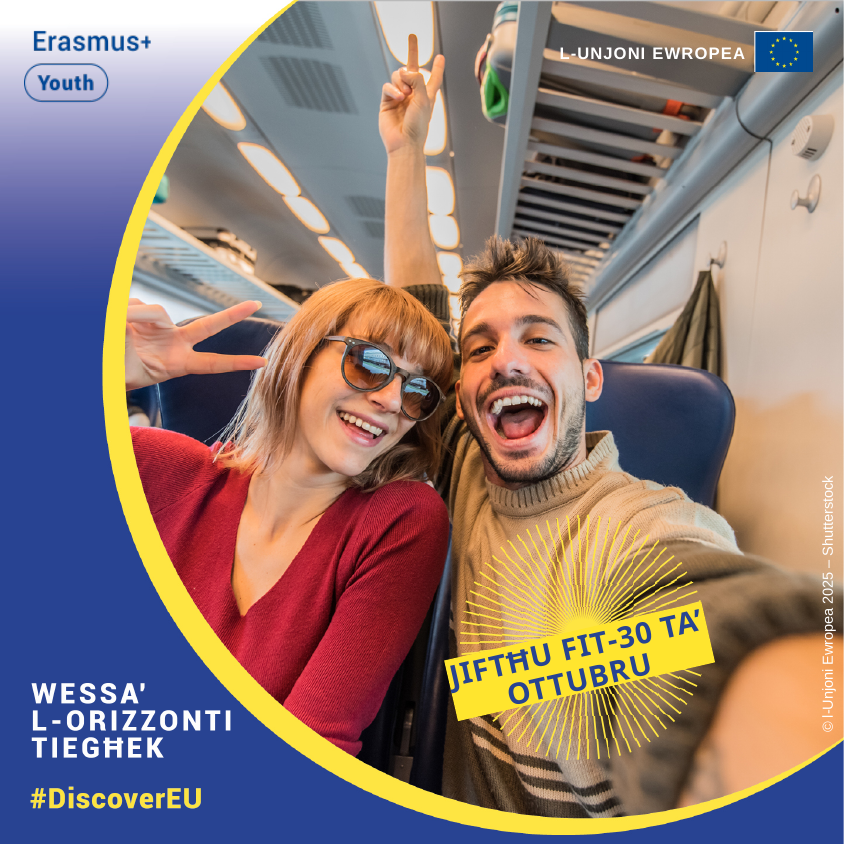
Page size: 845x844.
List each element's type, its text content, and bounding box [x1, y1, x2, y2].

picture [0, 0, 844, 844]
list jiftħu fit-30 ta’ Ottubru [444, 601, 716, 722]
